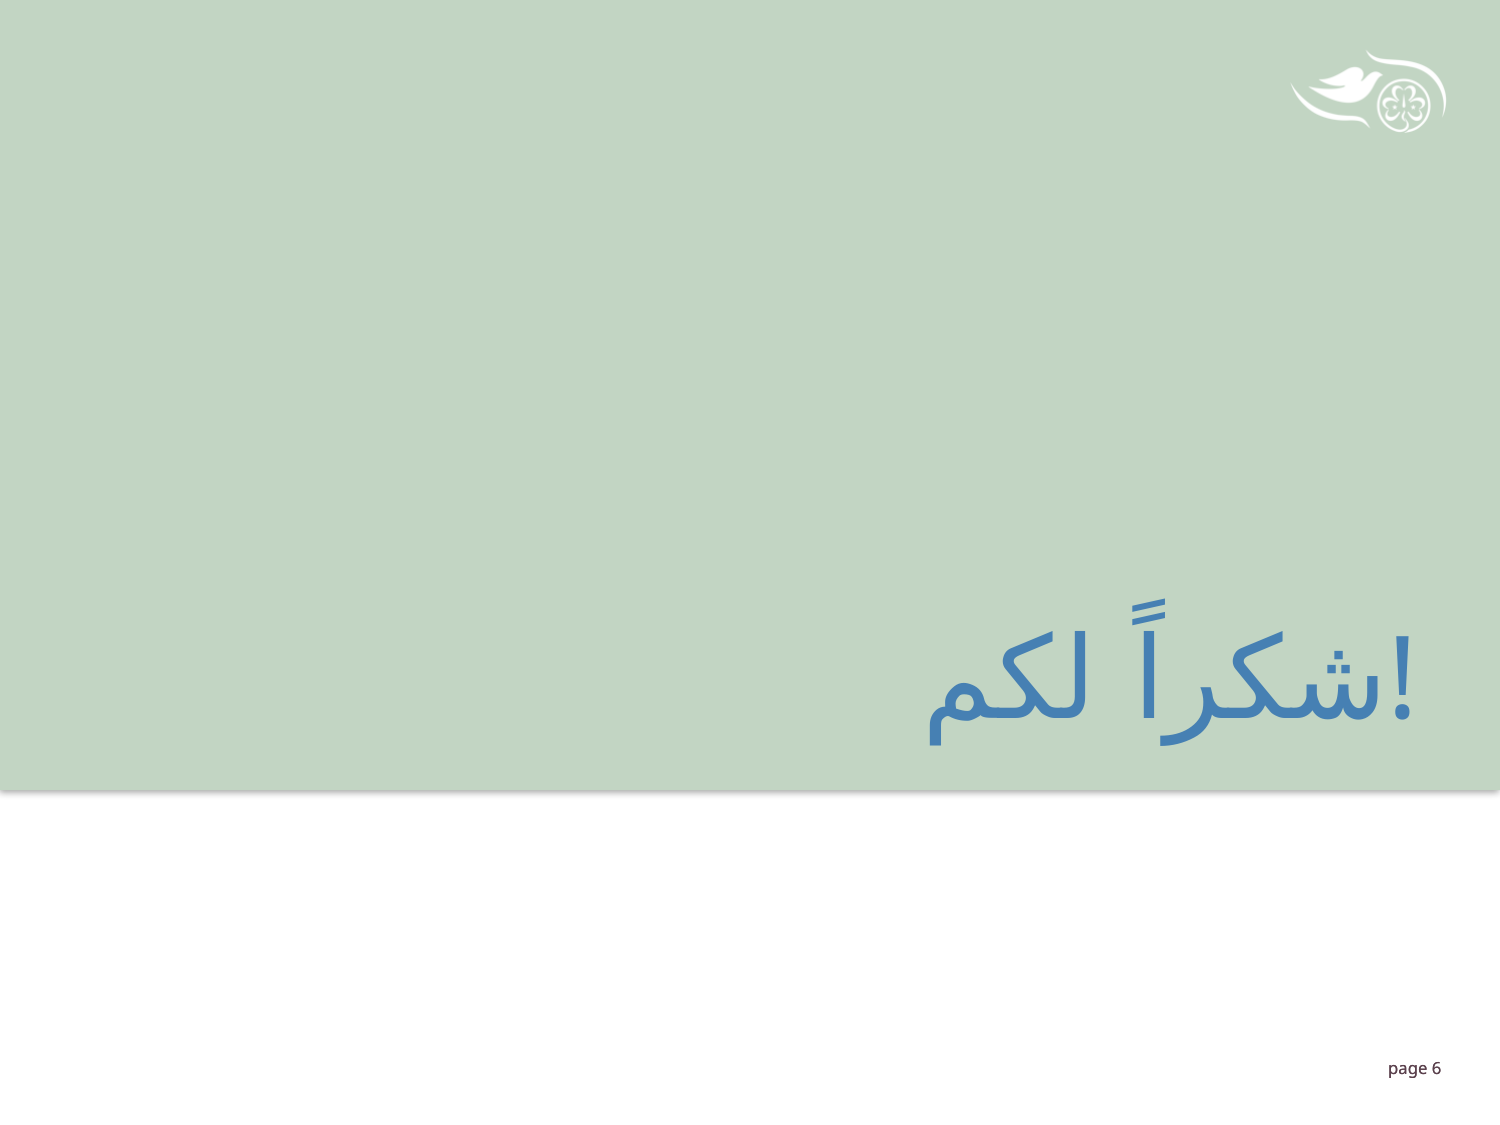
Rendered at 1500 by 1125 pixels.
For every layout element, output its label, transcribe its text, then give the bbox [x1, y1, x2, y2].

title شكراً لكم! [83, 596, 1434, 742]
picture [1290, 49, 1450, 133]
